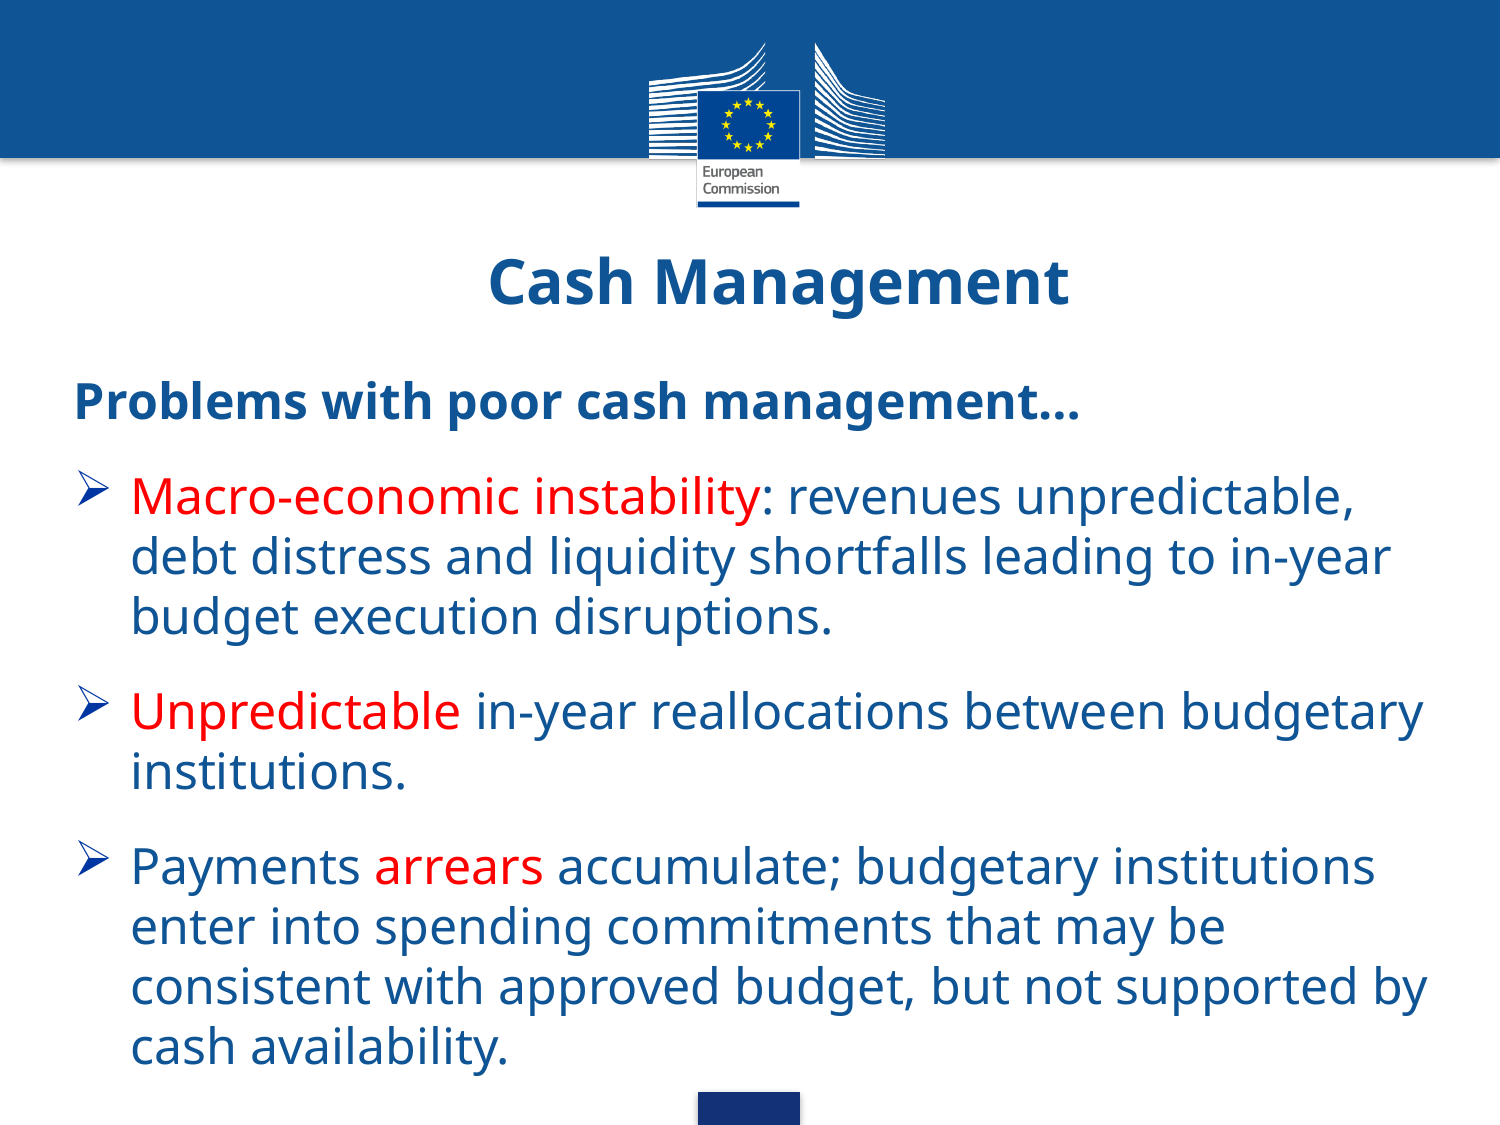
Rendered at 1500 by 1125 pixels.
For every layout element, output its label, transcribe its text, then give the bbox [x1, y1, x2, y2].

title Cash Management [0, 185, 1500, 374]
picture [649, 42, 885, 185]
list Problems with poor cash management… Macro-economic instability: revenues unpredictable, debt distress and liquidity shortfalls leading to in-year budget execution disruptions. Unpredictable in-year reallocations between budgetary institutions. Payments arrears accumulate; budgetary institutions enter into spending commitments that may be consistent with approved budget, but not supported by cash availability. [58, 374, 1477, 1095]
